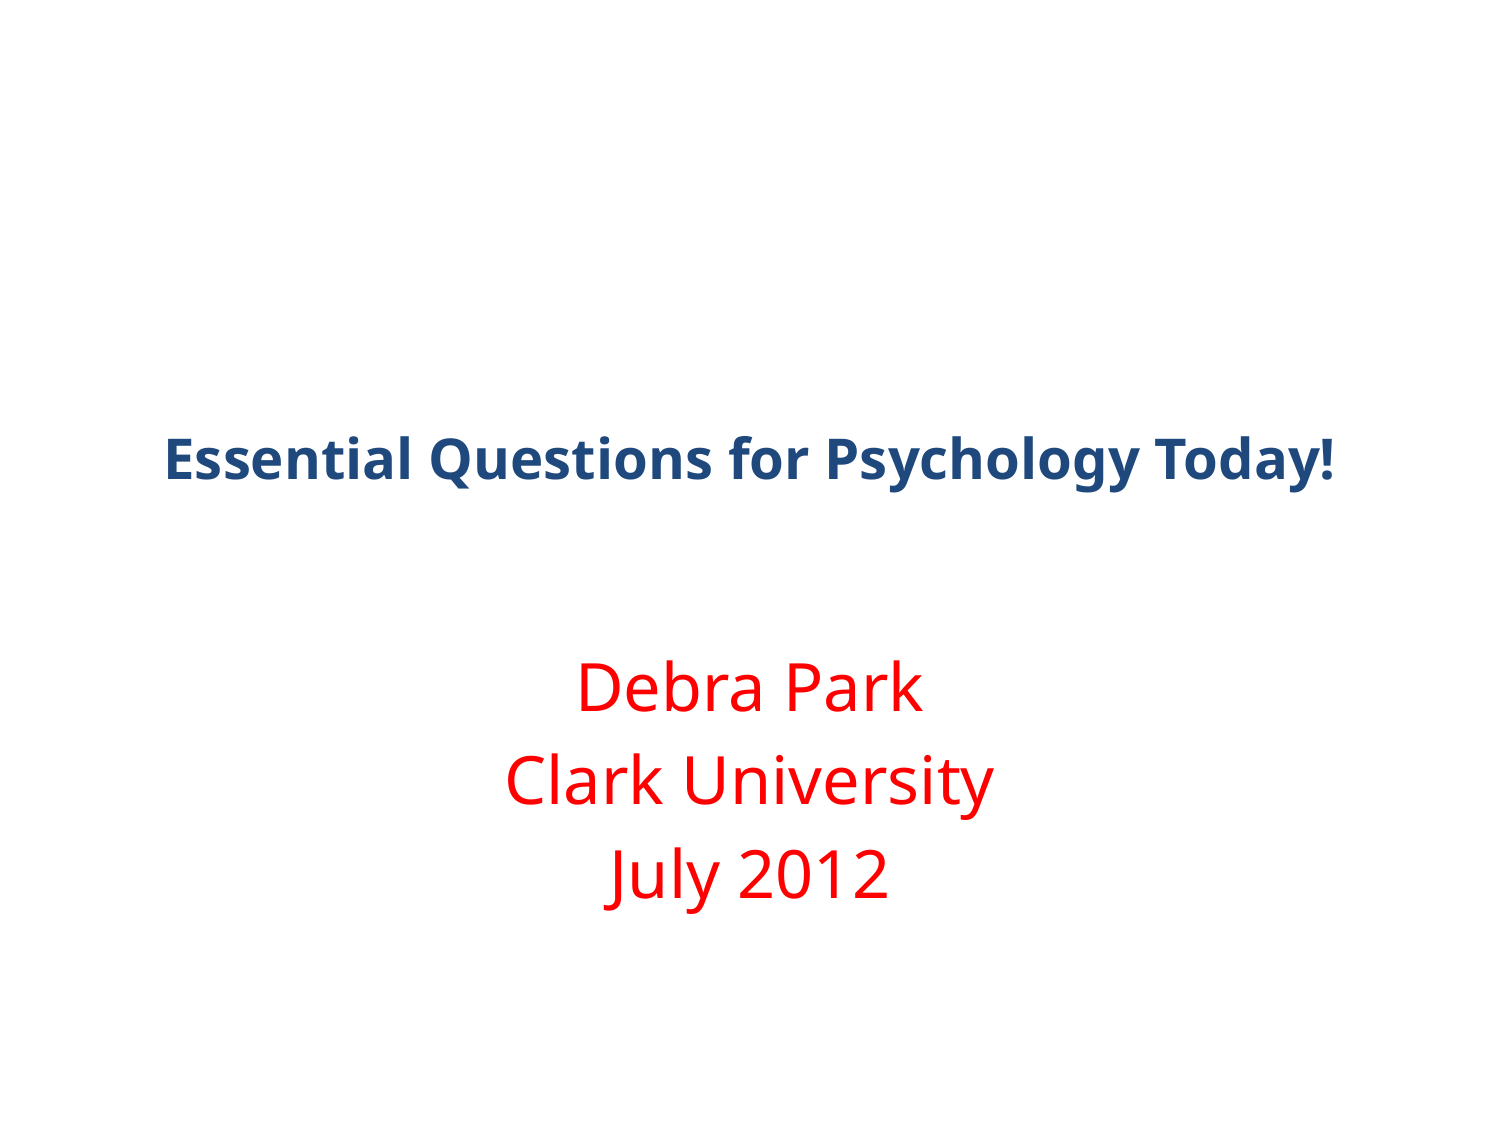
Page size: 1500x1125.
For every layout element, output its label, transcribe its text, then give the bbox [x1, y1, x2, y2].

title Essential Questions for Psychology Today! [112, 349, 1388, 591]
subtitle Debra Park Clark University July 2012 [225, 637, 1275, 925]
